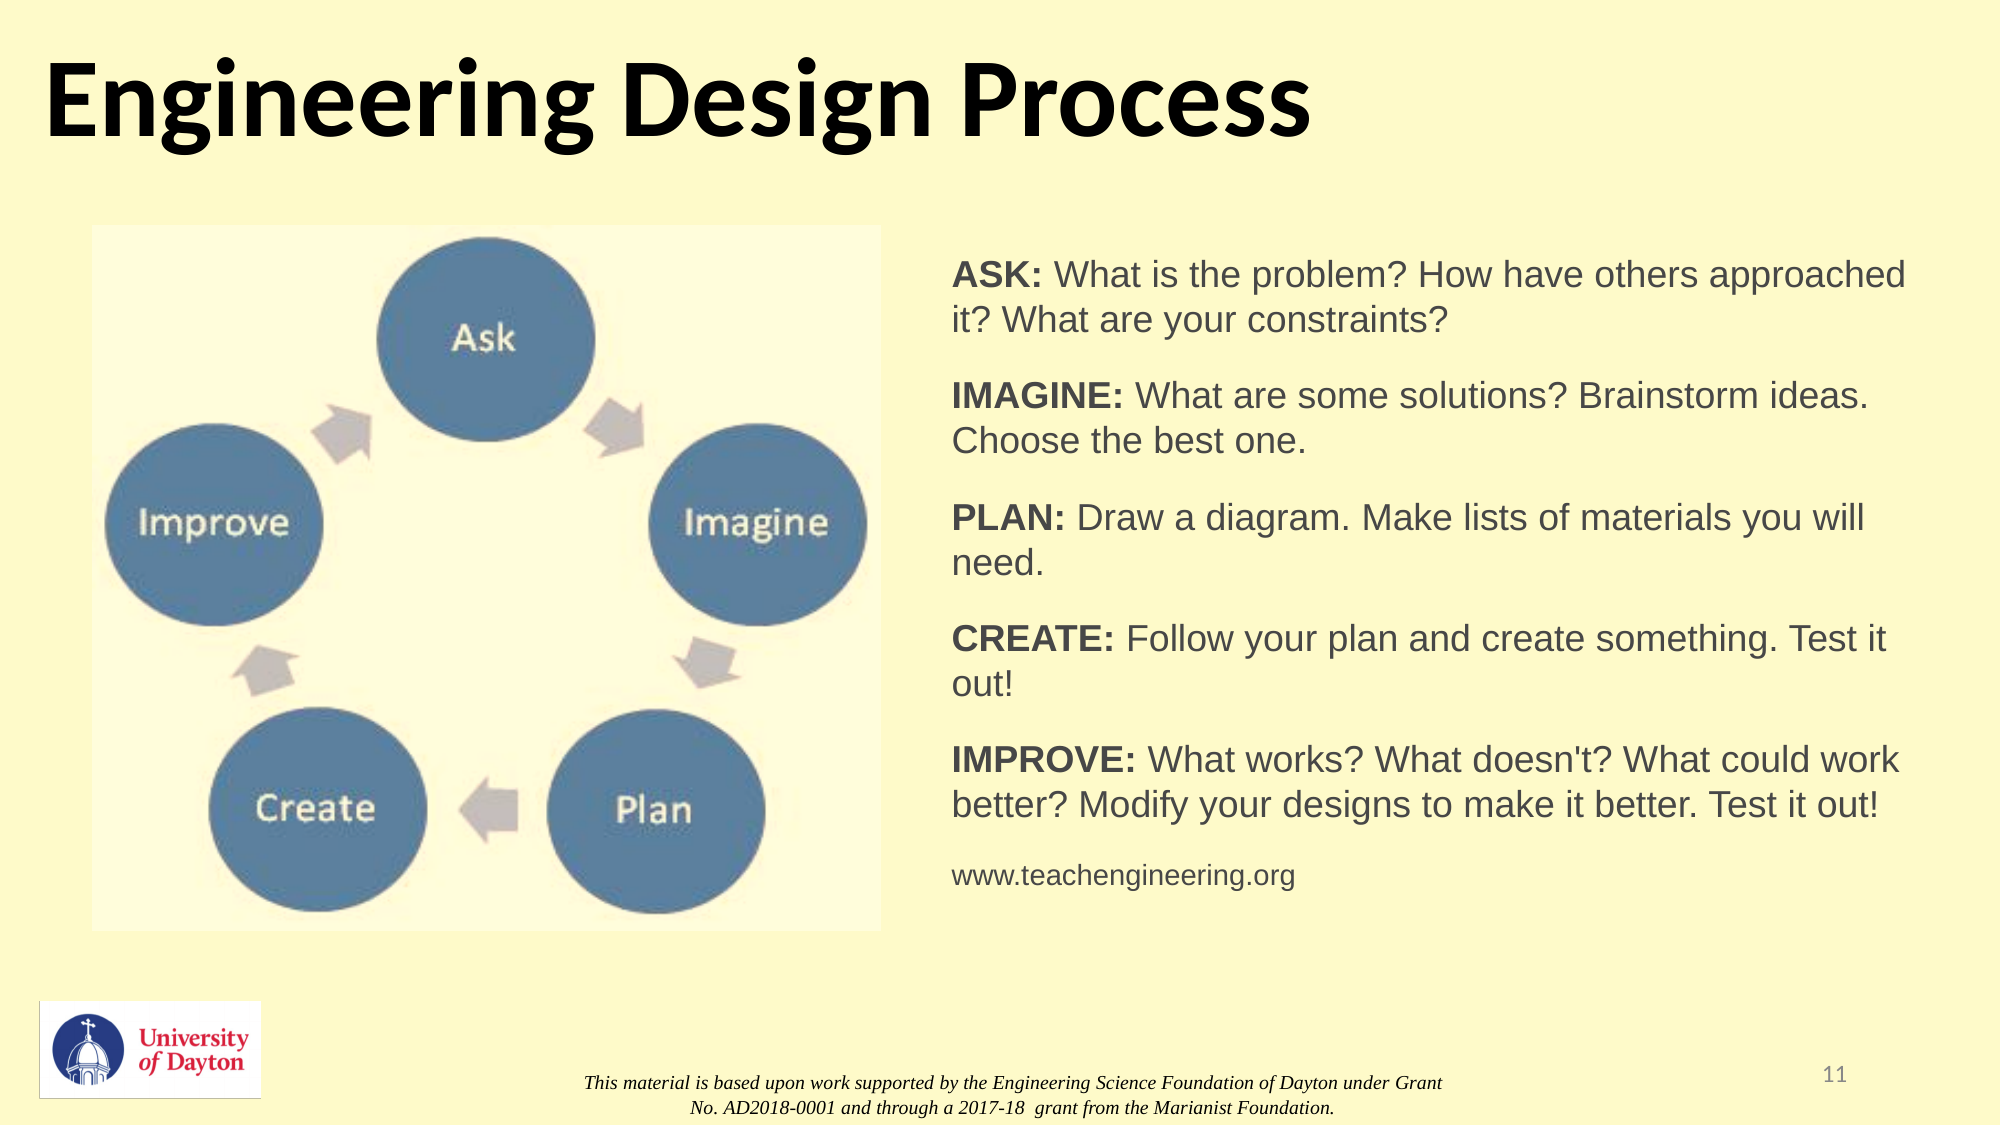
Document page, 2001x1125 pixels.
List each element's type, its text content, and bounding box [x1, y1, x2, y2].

title Engineering Design Process [29, 0, 1755, 209]
text_box ASK: What is the problem? How have others approached it? What are your constraints? IMAGINE: What are some solutions? Brainstorm ideas. Choose the best one. PLAN: Draw a diagram. Make lists of materials you will need. CREATE: Follow your plan and create something. Test it out! IMPROVE: What works? What doesn't? What could work better? Modify your designs to make it better. Test it out! www.teachengineering.org [936, 242, 1937, 906]
picture [0, 225, 882, 1125]
